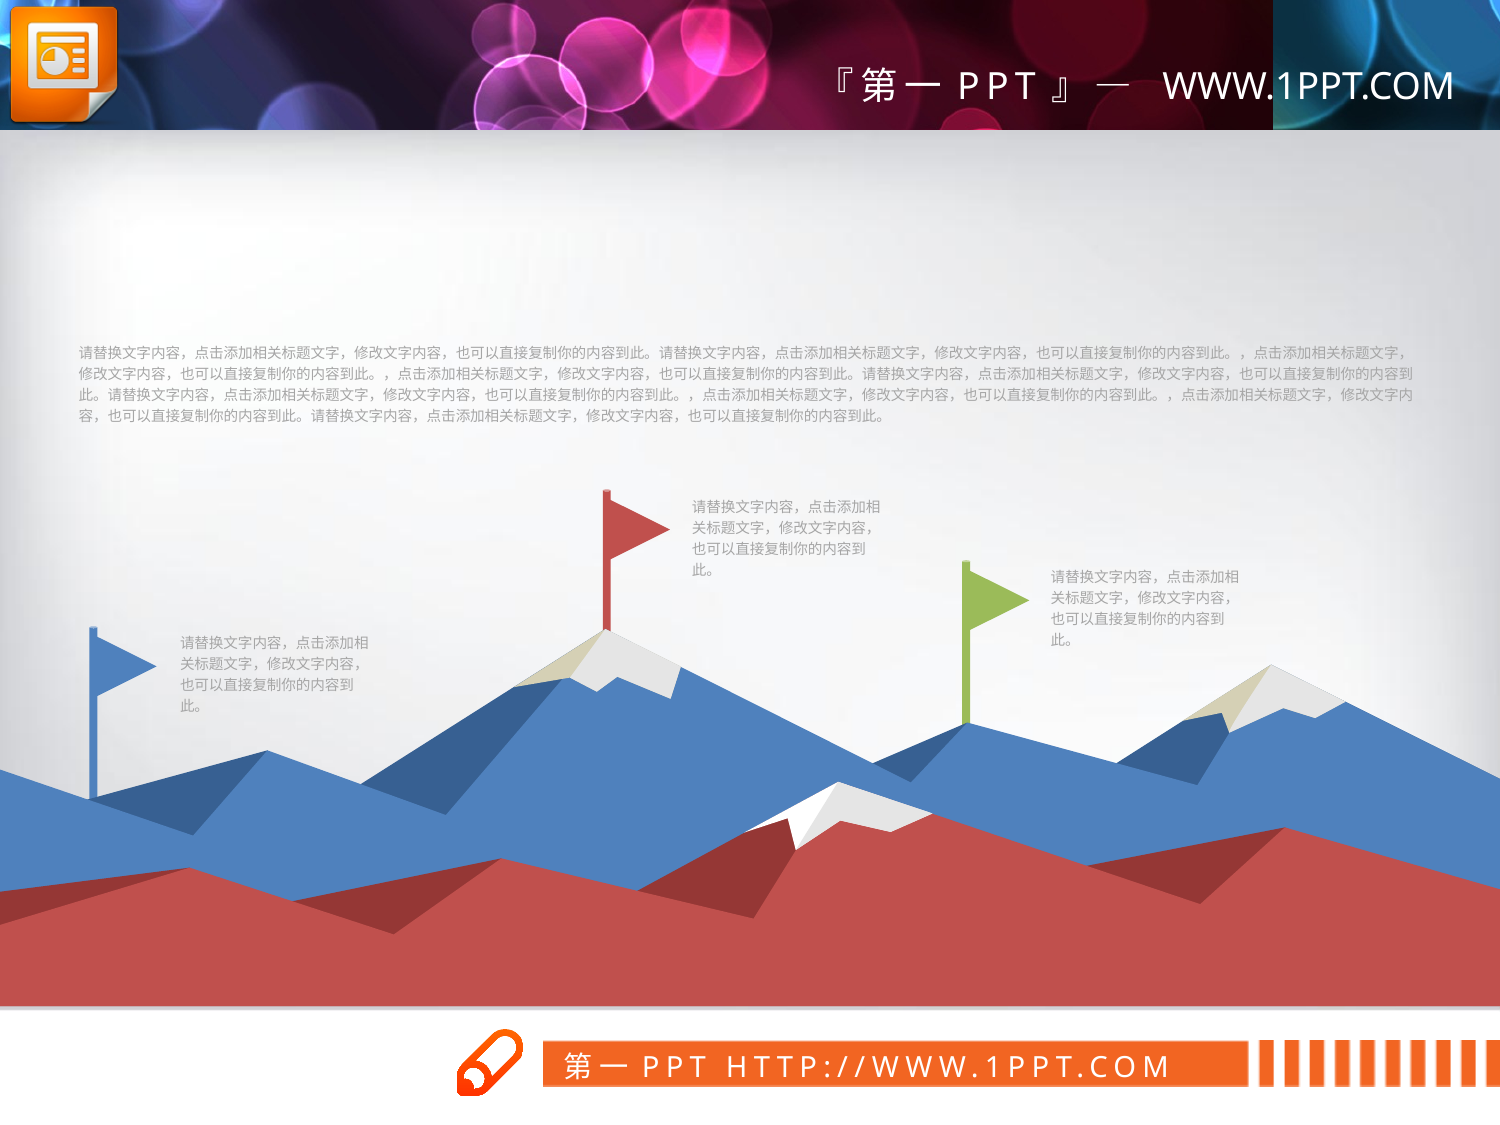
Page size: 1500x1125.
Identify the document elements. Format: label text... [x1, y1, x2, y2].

text_box 请替换文字内容，点击添加相关标题文字，修改文字内容，也可以直接复制你的内容到此。 [1050, 564, 1240, 626]
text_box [602, 489, 671, 626]
picture [0, 0, 1500, 628]
picture [0, 1007, 1500, 1012]
text_box 请替换文字内容，点击添加相关标题文字，修改文字内容，也可以直接复制你的内容到此。请替换文字内容，点击添加相关标题文字，修改文字内容，也可以直接复制你的内容到此。，点击添加相关标题文字，修改文字内容，也可以直接复制你的内容到此。，点击添加相关标题文字，修改文字内容，也可以直接复制你的内容到此。请替换文字内容，点击添加相关标题文字，修改文字内容，也可以直接复制你的内容到此。请替换文字内容，点击添加相关标题文字，修改文字内容，也可以直接复制你的内容到此。，点击添加相关标题文字，修改文字内容，也可以直接复制你的内容到此。，点击添加相关标题文字，修改文字内容，也可以直接复制你的内容到此。请替换文字内容，点击添加相关标题文字，修改文字内容，也可以直接复制你的内容到此。 [78, 340, 1424, 425]
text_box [0, 628, 1500, 779]
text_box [961, 559, 1030, 626]
text_box 请替换文字内容，点击添加相关标题文字，修改文字内容，也可以直接复制你的内容到此。 [691, 494, 881, 579]
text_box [0, 781, 1500, 1007]
picture [543, 1040, 1500, 1087]
